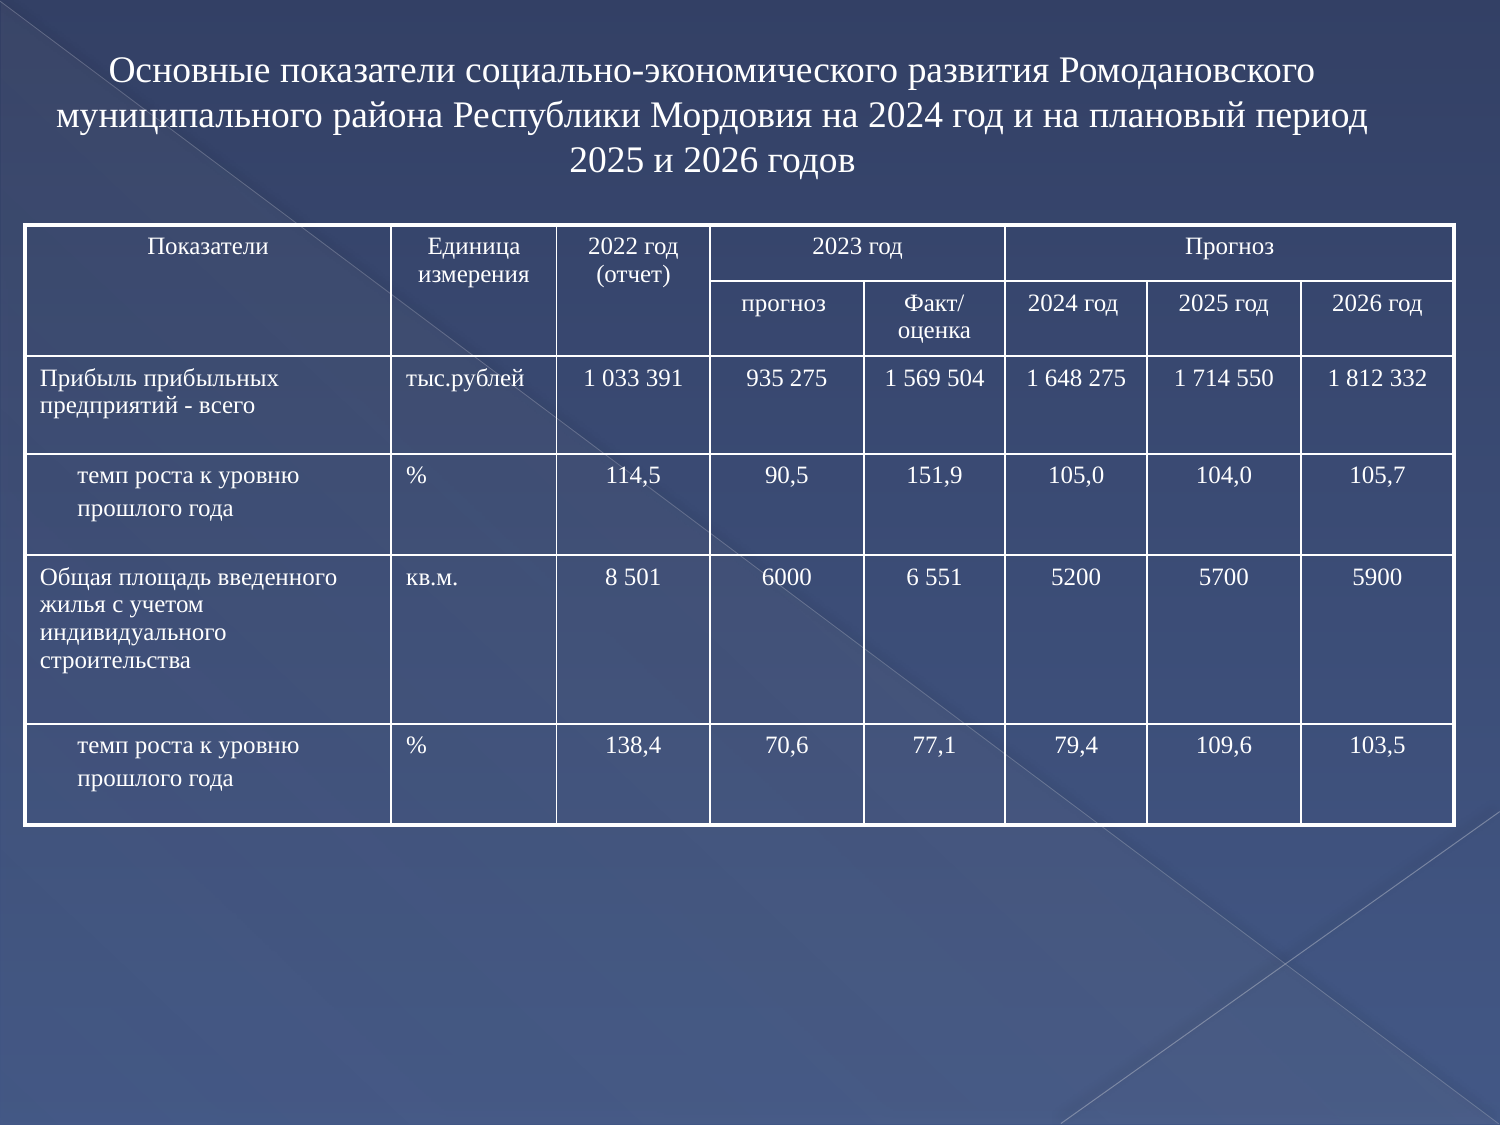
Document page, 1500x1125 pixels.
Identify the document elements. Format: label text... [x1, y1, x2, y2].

table_cell 90,5 [711, 455, 863, 554]
table_cell 109,6 [1148, 725, 1300, 823]
table_cell % [392, 725, 556, 823]
text_box Основные показатели социально-экономического развития Ромодановского муниципального района Республики Мордовия на 2024 год и на плановый период 2025 и 2026 годов [37, 37, 1388, 188]
table_cell 2025 год [1148, 282, 1300, 355]
table_cell тыс.рублей [392, 357, 556, 453]
table_cell 5200 [1006, 556, 1146, 723]
table_cell 1 033 391 [557, 357, 709, 453]
table_cell 5700 [1148, 556, 1300, 723]
table_cell темп роста к уровню прошлого года [27, 725, 390, 823]
table_cell 151,9 [865, 455, 1004, 554]
table_cell Прибыль прибыльных предприятий - всего [27, 357, 390, 453]
table_cell % [392, 455, 556, 554]
table_header Единица измерения [392, 227, 556, 355]
table_cell 79,4 [1006, 725, 1146, 823]
table_header 2023 год [711, 227, 1004, 280]
table_header Показатели [27, 227, 390, 355]
table_cell 138,4 [557, 725, 709, 823]
table_cell 77,1 [865, 725, 1004, 823]
table_cell 105,0 [1006, 455, 1146, 554]
table_cell 103,5 [1302, 725, 1452, 823]
table_cell 70,6 [711, 725, 863, 823]
table_cell Общая площадь введенного жилья с учетом индивидуального строительства [27, 556, 390, 723]
table_cell темп роста к уровню прошлого года [27, 455, 390, 554]
table_header Прогноз [1006, 227, 1452, 280]
table_cell 935 275 [711, 357, 863, 453]
table_cell 1 812 332 [1302, 357, 1452, 453]
table_cell 104,0 [1148, 455, 1300, 554]
table_cell кв.м. [392, 556, 556, 723]
table_cell прогноз [711, 282, 863, 355]
table_cell 6000 [711, 556, 863, 723]
table_cell 2026 год [1302, 282, 1452, 355]
table_cell 2024 год [1006, 282, 1146, 355]
table_cell 1 714 550 [1148, 357, 1300, 453]
table_cell 6 551 [865, 556, 1004, 723]
table_cell 114,5 [557, 455, 709, 554]
table_cell 1 648 275 [1006, 357, 1146, 453]
table_cell 8 501 [557, 556, 709, 723]
table_header 2022 год (отчет) [557, 227, 709, 355]
table_cell 5900 [1302, 556, 1452, 723]
table_cell 105,7 [1302, 455, 1452, 554]
table_cell 1 569 504 [865, 357, 1004, 453]
table_cell Факт/ оценка [865, 282, 1004, 355]
